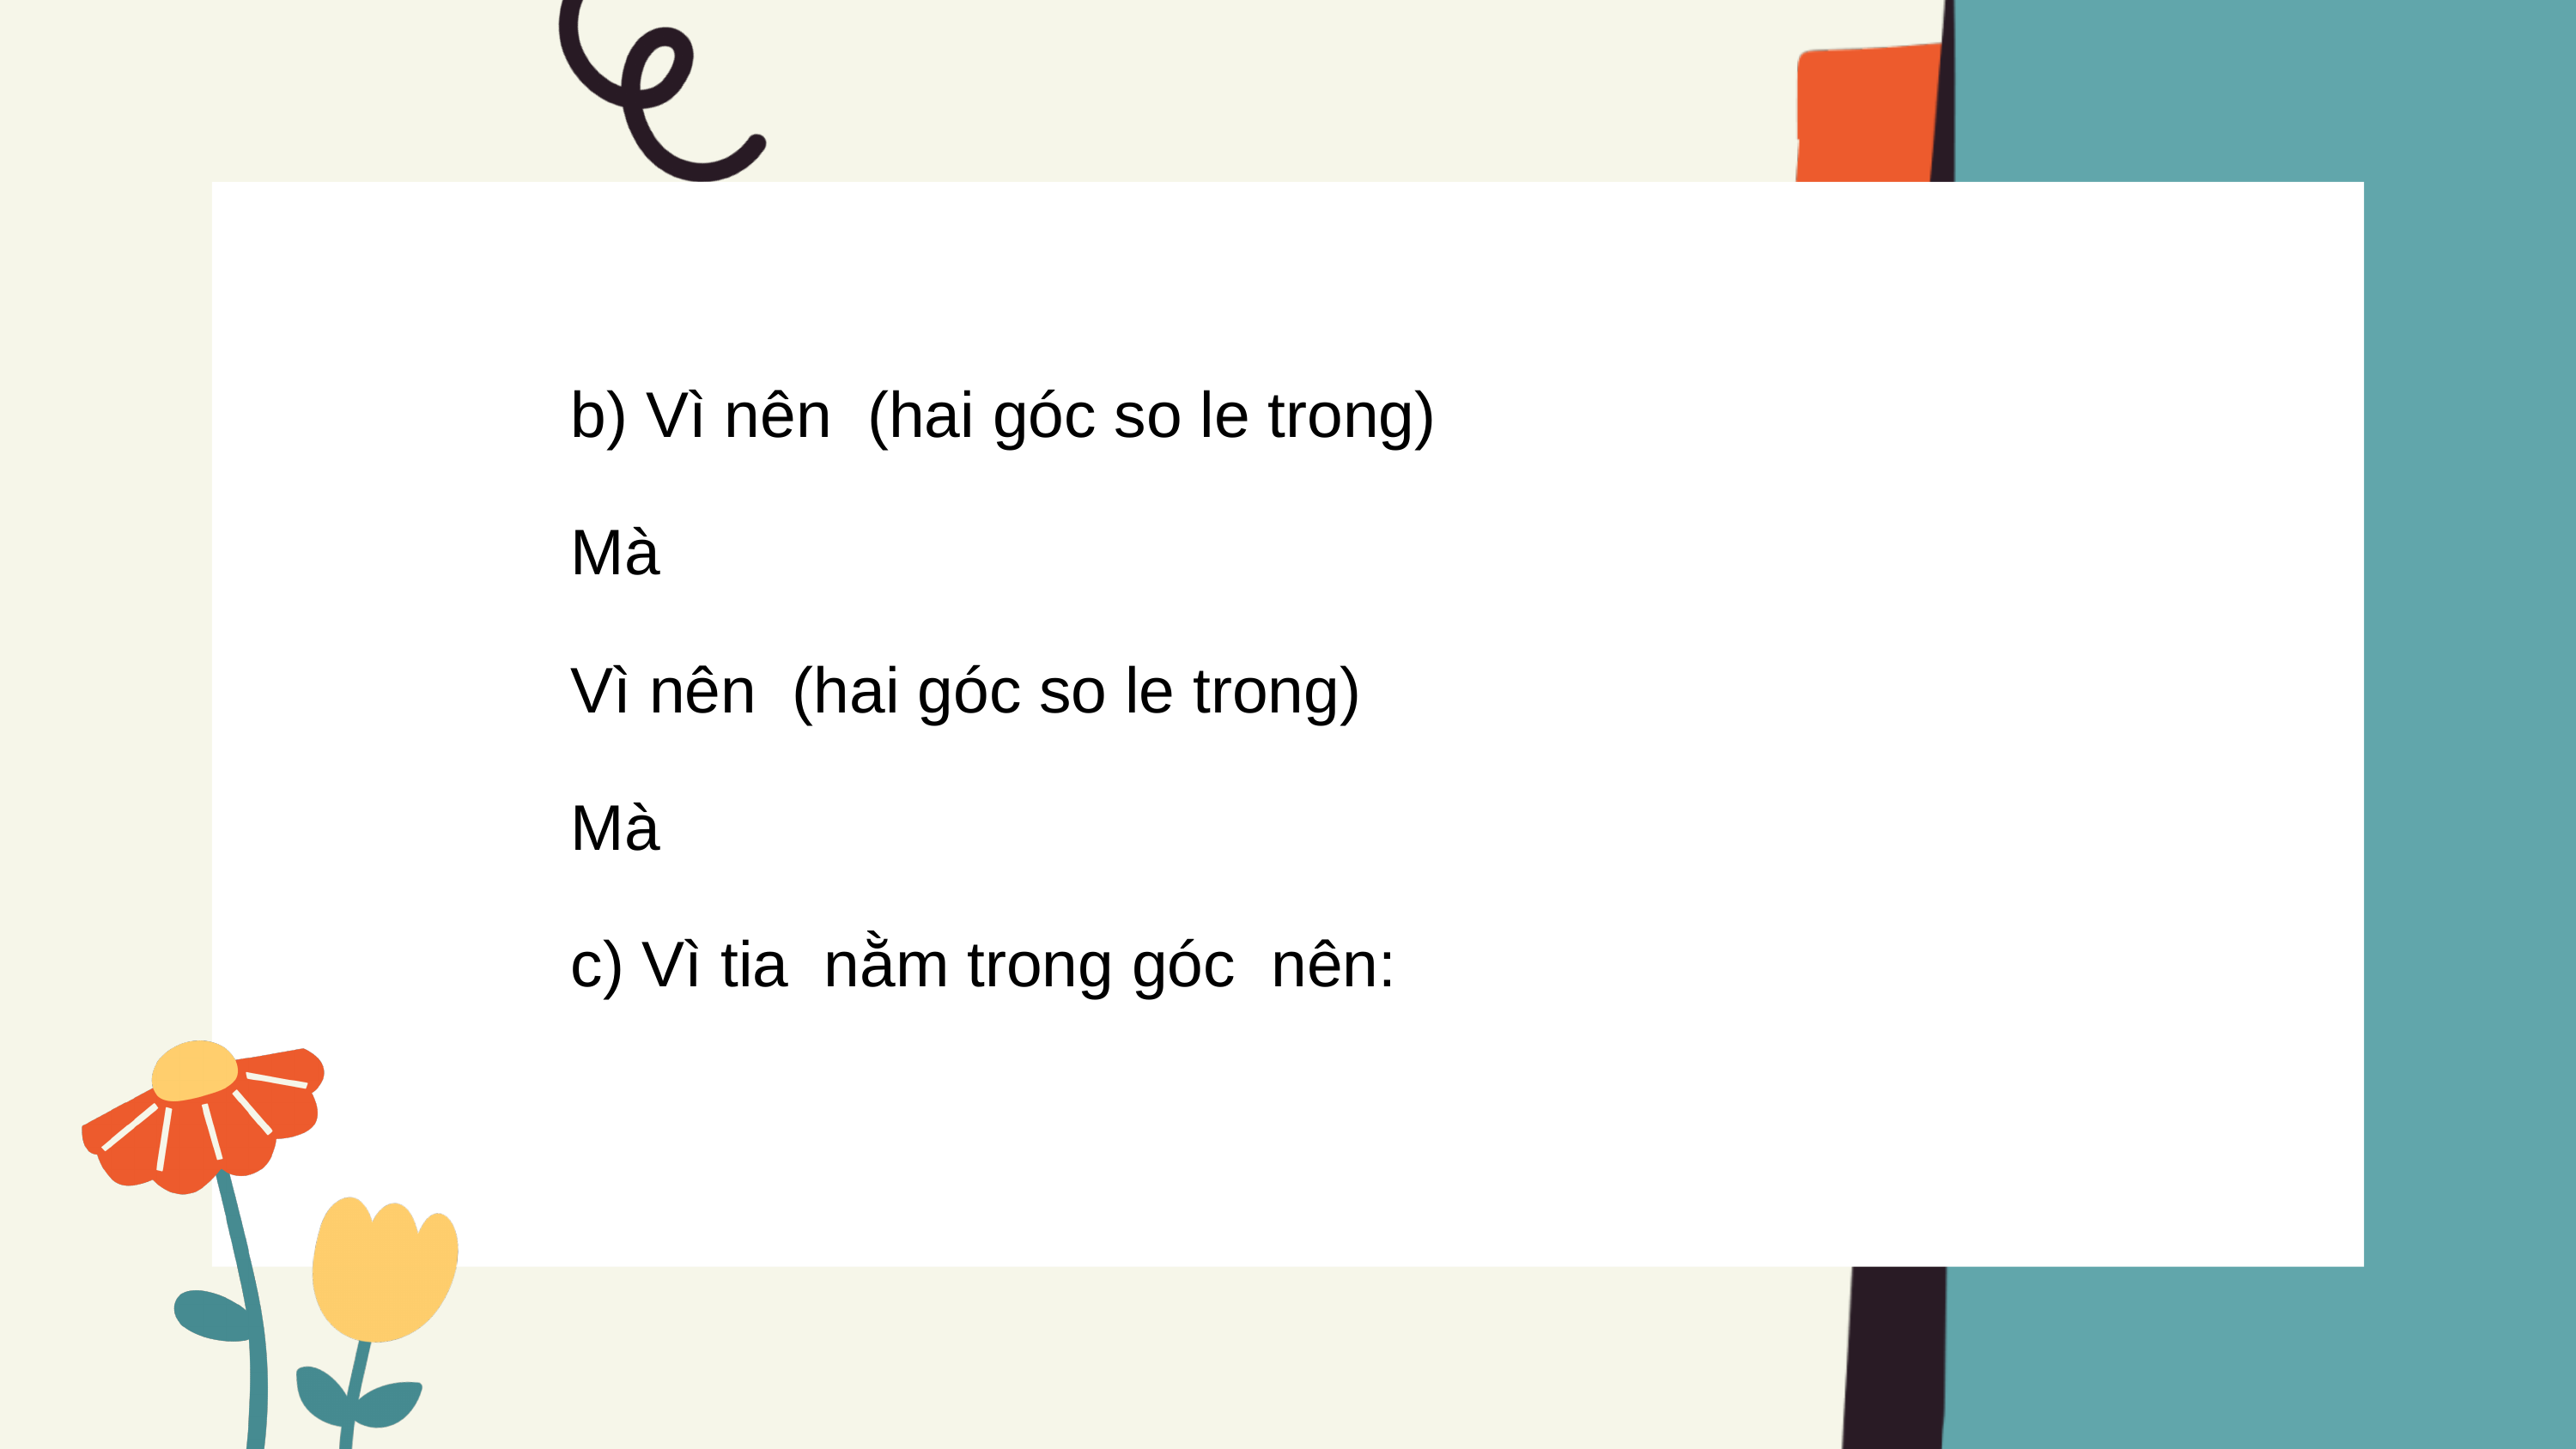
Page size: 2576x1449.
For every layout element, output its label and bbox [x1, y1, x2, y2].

picture [66, 1014, 462, 1449]
text_box [211, 181, 2219, 1267]
picture [1796, 0, 2576, 1449]
picture [509, 0, 781, 181]
